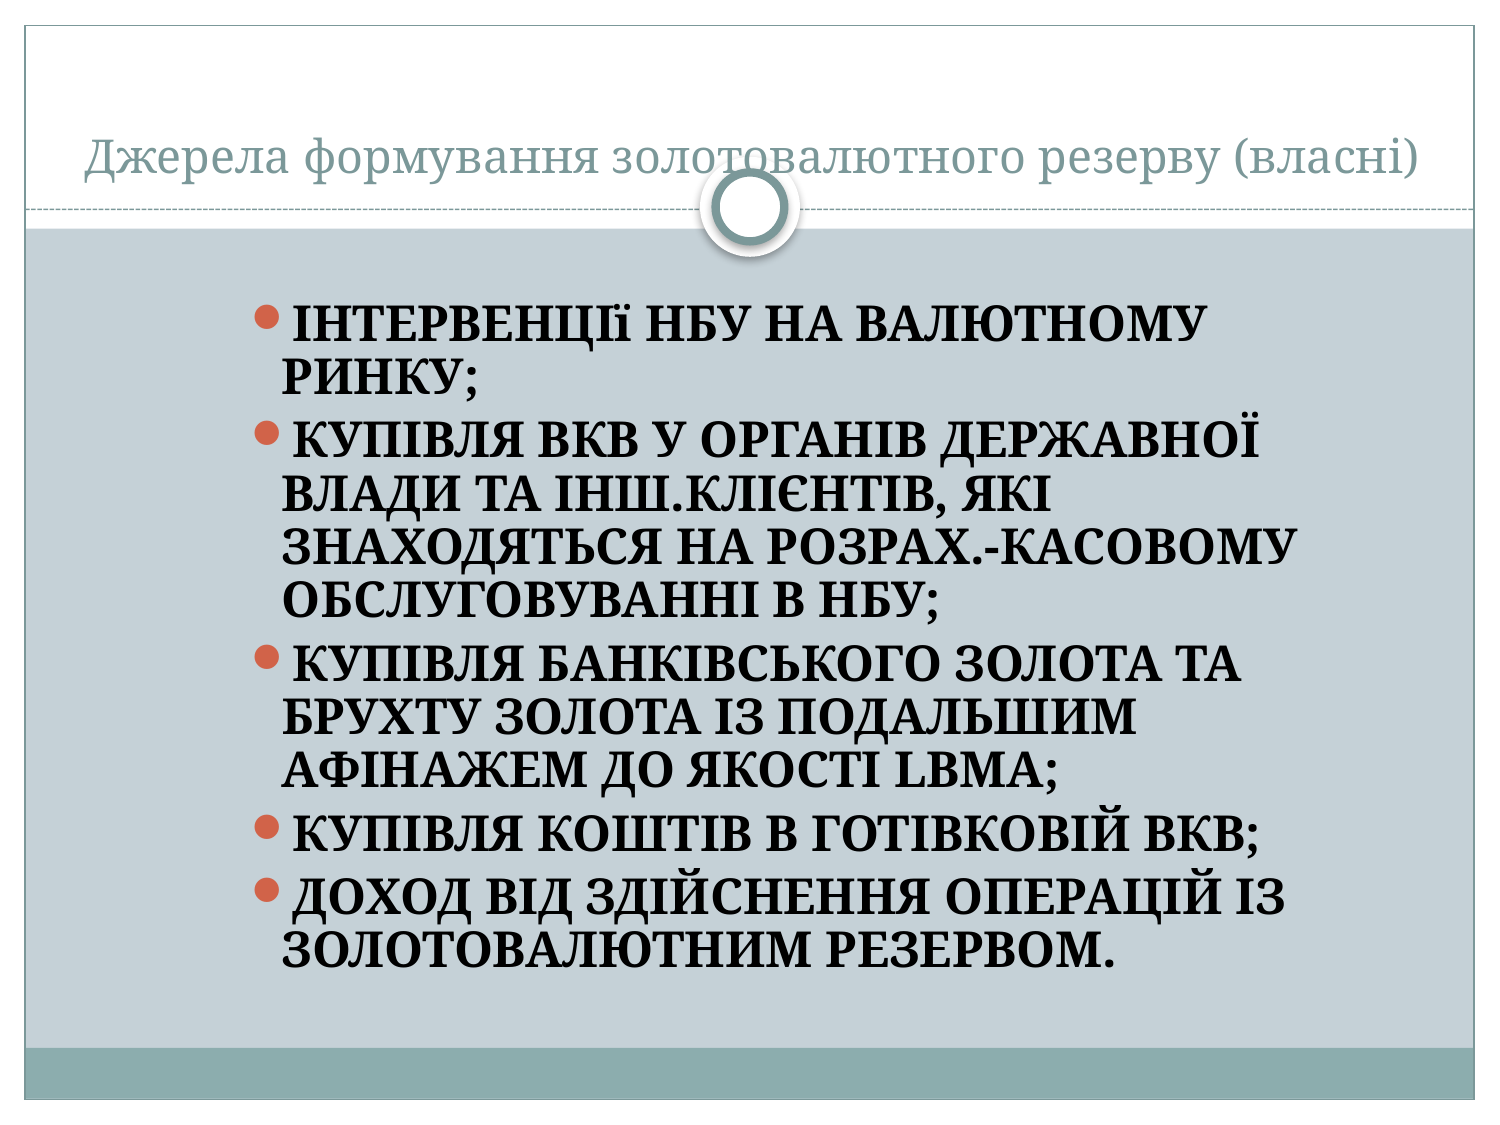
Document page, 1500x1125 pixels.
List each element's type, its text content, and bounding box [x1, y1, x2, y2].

list ІНТЕРВЕНЦІї НБУ НА ВАЛЮТНОМУ РИНКУ; КУПІВЛЯ ВКВ У ОРГАНІВ ДЕРЖАВНОЇ ВЛАДИ ТА ІНШ.КЛІЄНТІВ, ЯКІ ЗНАХОДЯТЬСЯ НА РОЗРАХ.-КАСОВОМУ ОБСЛУГОВУВАННІ В НБУ; КУПІВЛЯ БАНКІВСЬКОГО ЗОЛОТА ТА БРУХТУ ЗОЛОТА ІЗ ПОДАЛЬШИМ АФІНАЖЕМ ДО ЯКОСТІ LBMA; КУПІВЛЯ КОШТІВ В ГОТІВКОВІЙ ВКВ; ДОХОД ВІД ЗДІЙСНЕННЯ ОПЕРАЦІЙ ІЗ ЗОЛОТОВАЛЮТНИМ РЕЗЕРВОМ. [111, 290, 1388, 988]
title Джерела формування золотовалютного резерву (власні) [52, 66, 1454, 192]
